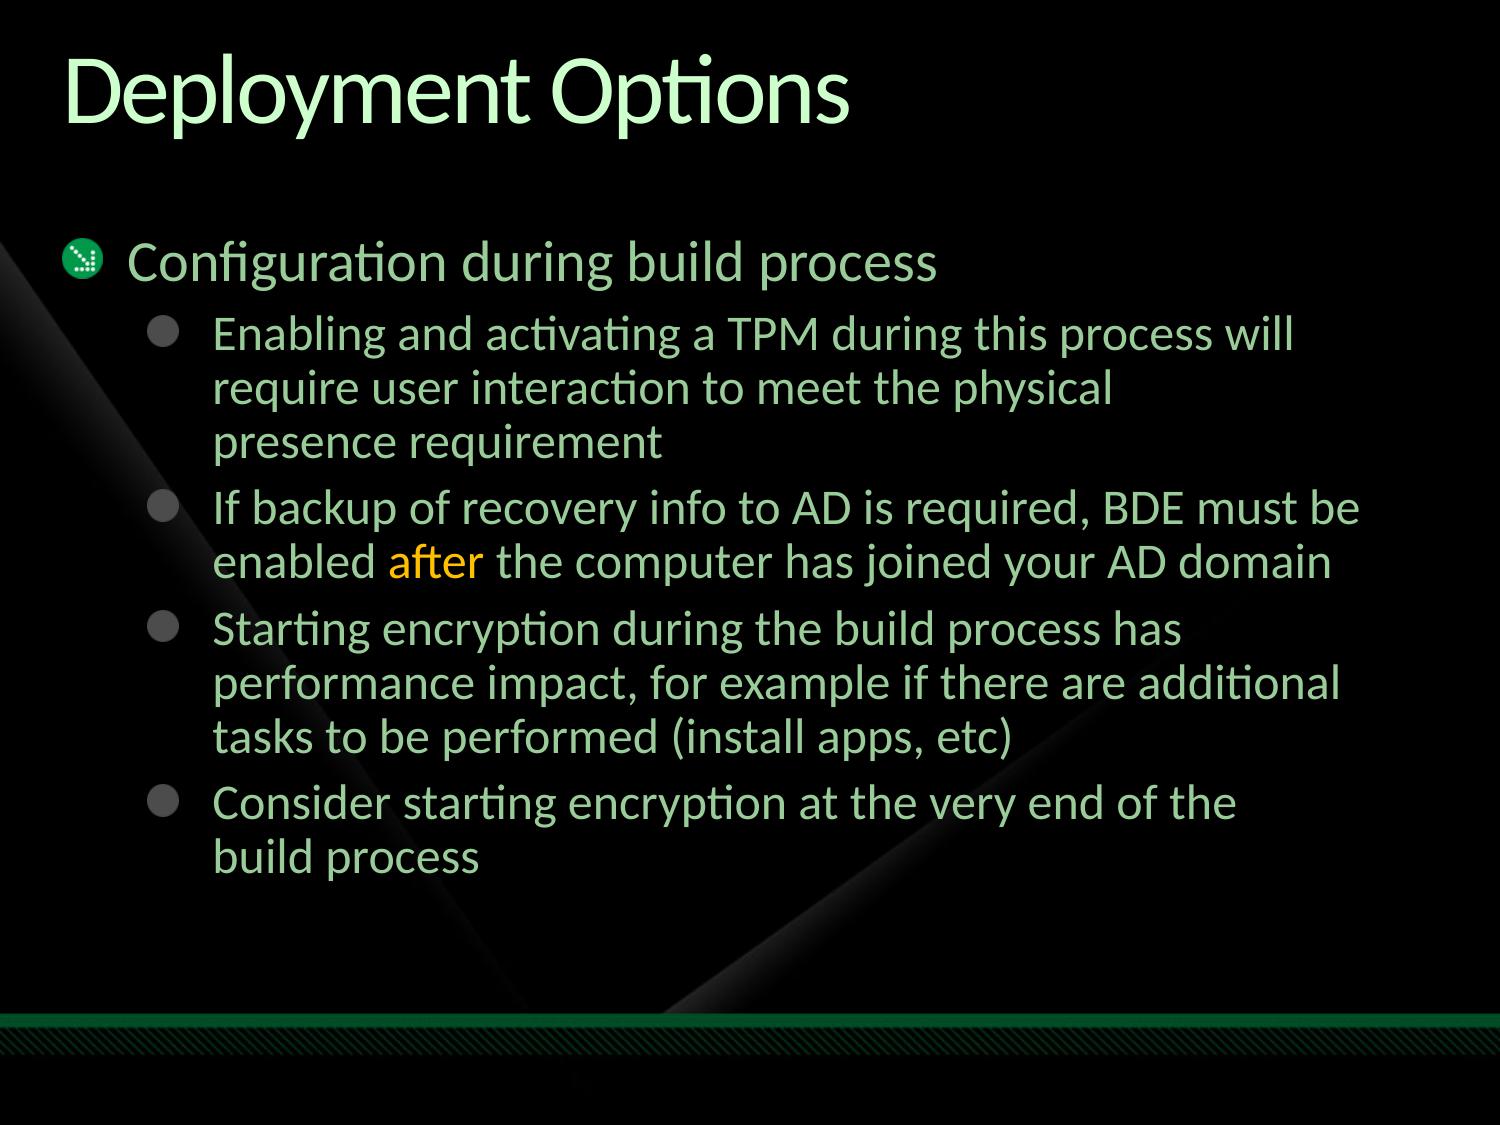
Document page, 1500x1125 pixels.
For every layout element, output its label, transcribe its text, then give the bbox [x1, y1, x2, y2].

picture [0, 0, 1500, 1125]
list Configuration during build process Enabling and activating a TPM during this process will require user interaction to meet the physical presence requirement If backup of recovery info to AD is required, BDE must be enabled after the computer has joined your AD domain Starting encryption during the build process has performance impact, for example if there are additional tasks to be performed (install apps, etc) Consider starting encryption at the very end of the build process [62, 231, 1438, 595]
title Deployment Options [62, 37, 1438, 147]
